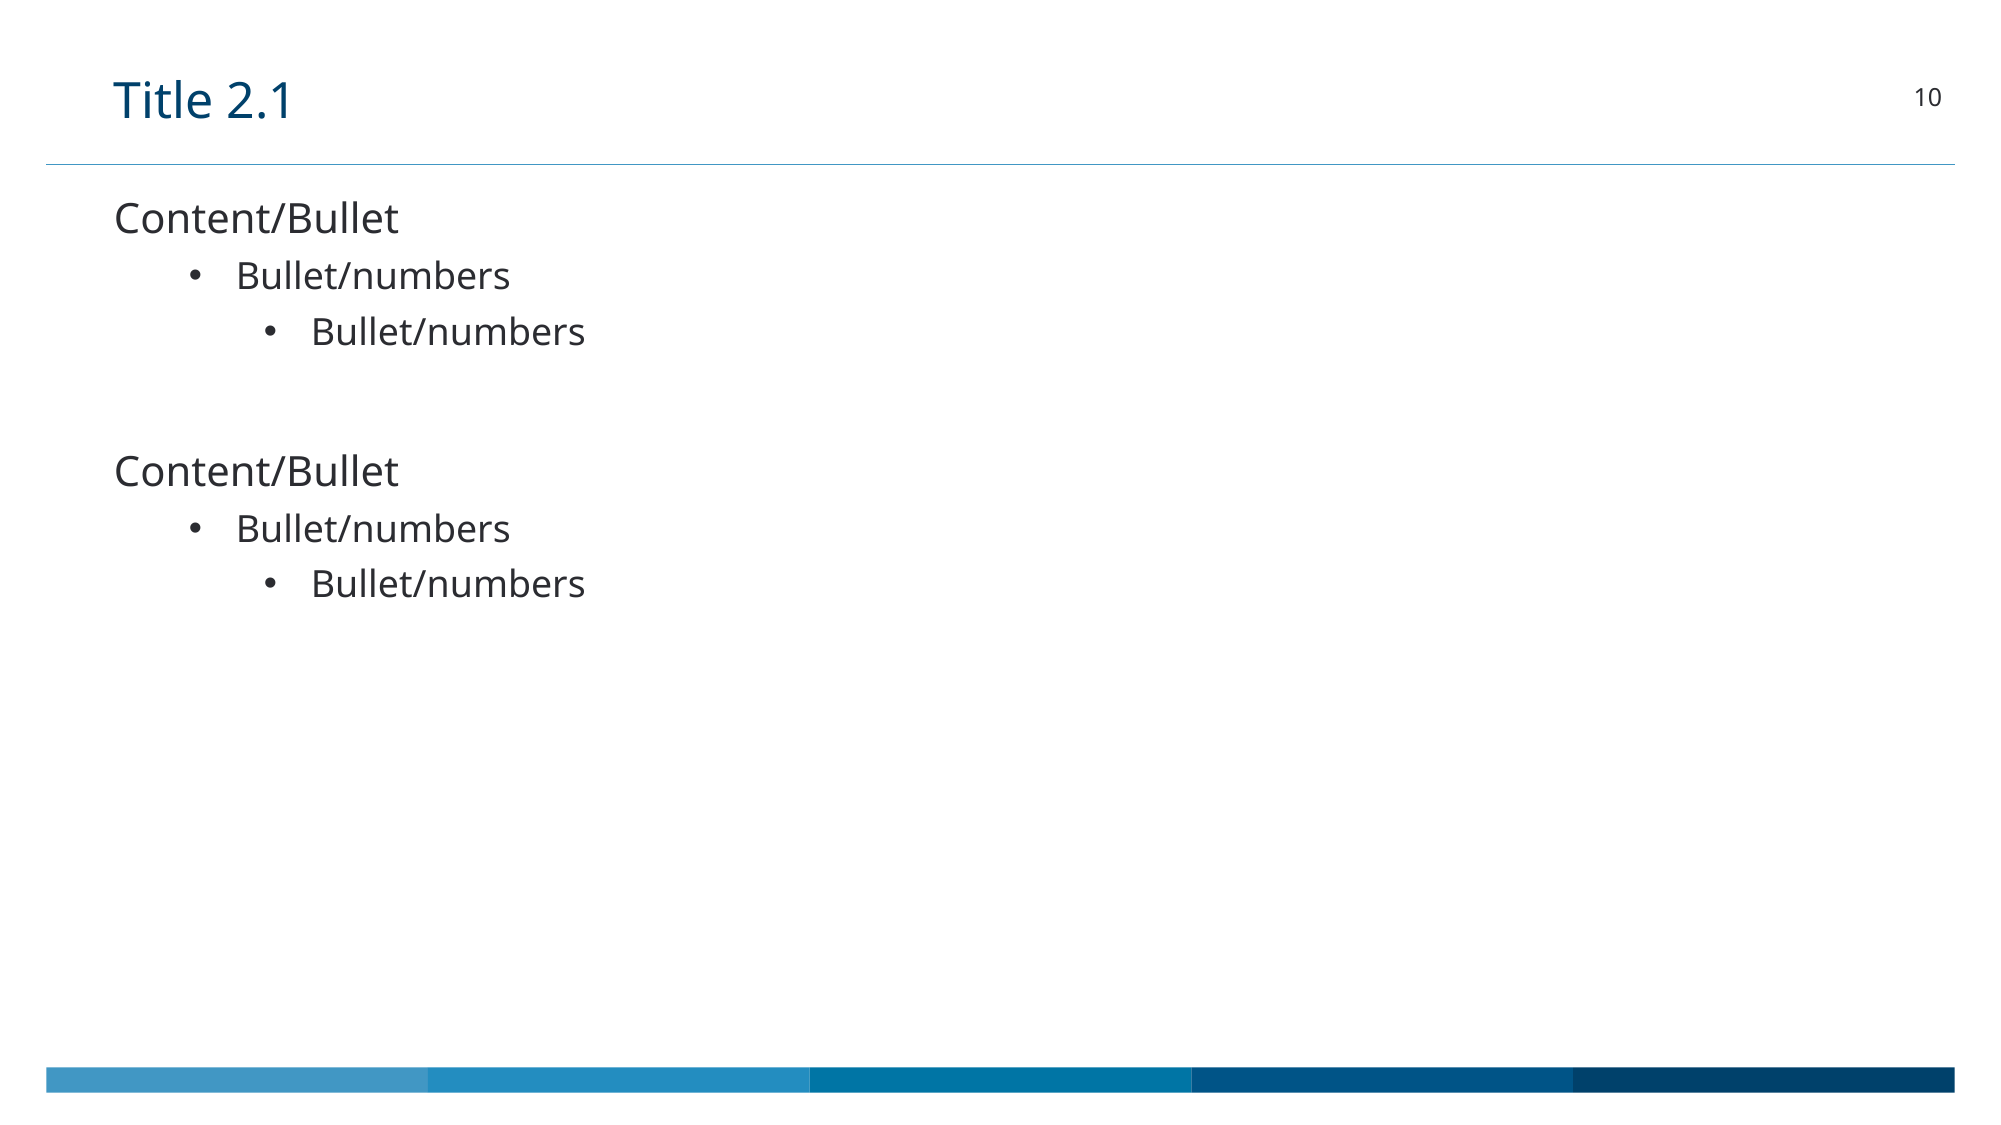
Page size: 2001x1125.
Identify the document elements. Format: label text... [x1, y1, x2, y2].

title Title 2.1 [98, 49, 1863, 149]
list Content/Bullet Bullet/numbers Bullet/numbers Content/Bullet Bullet/numbers Bullet/numbers [98, 184, 1863, 990]
